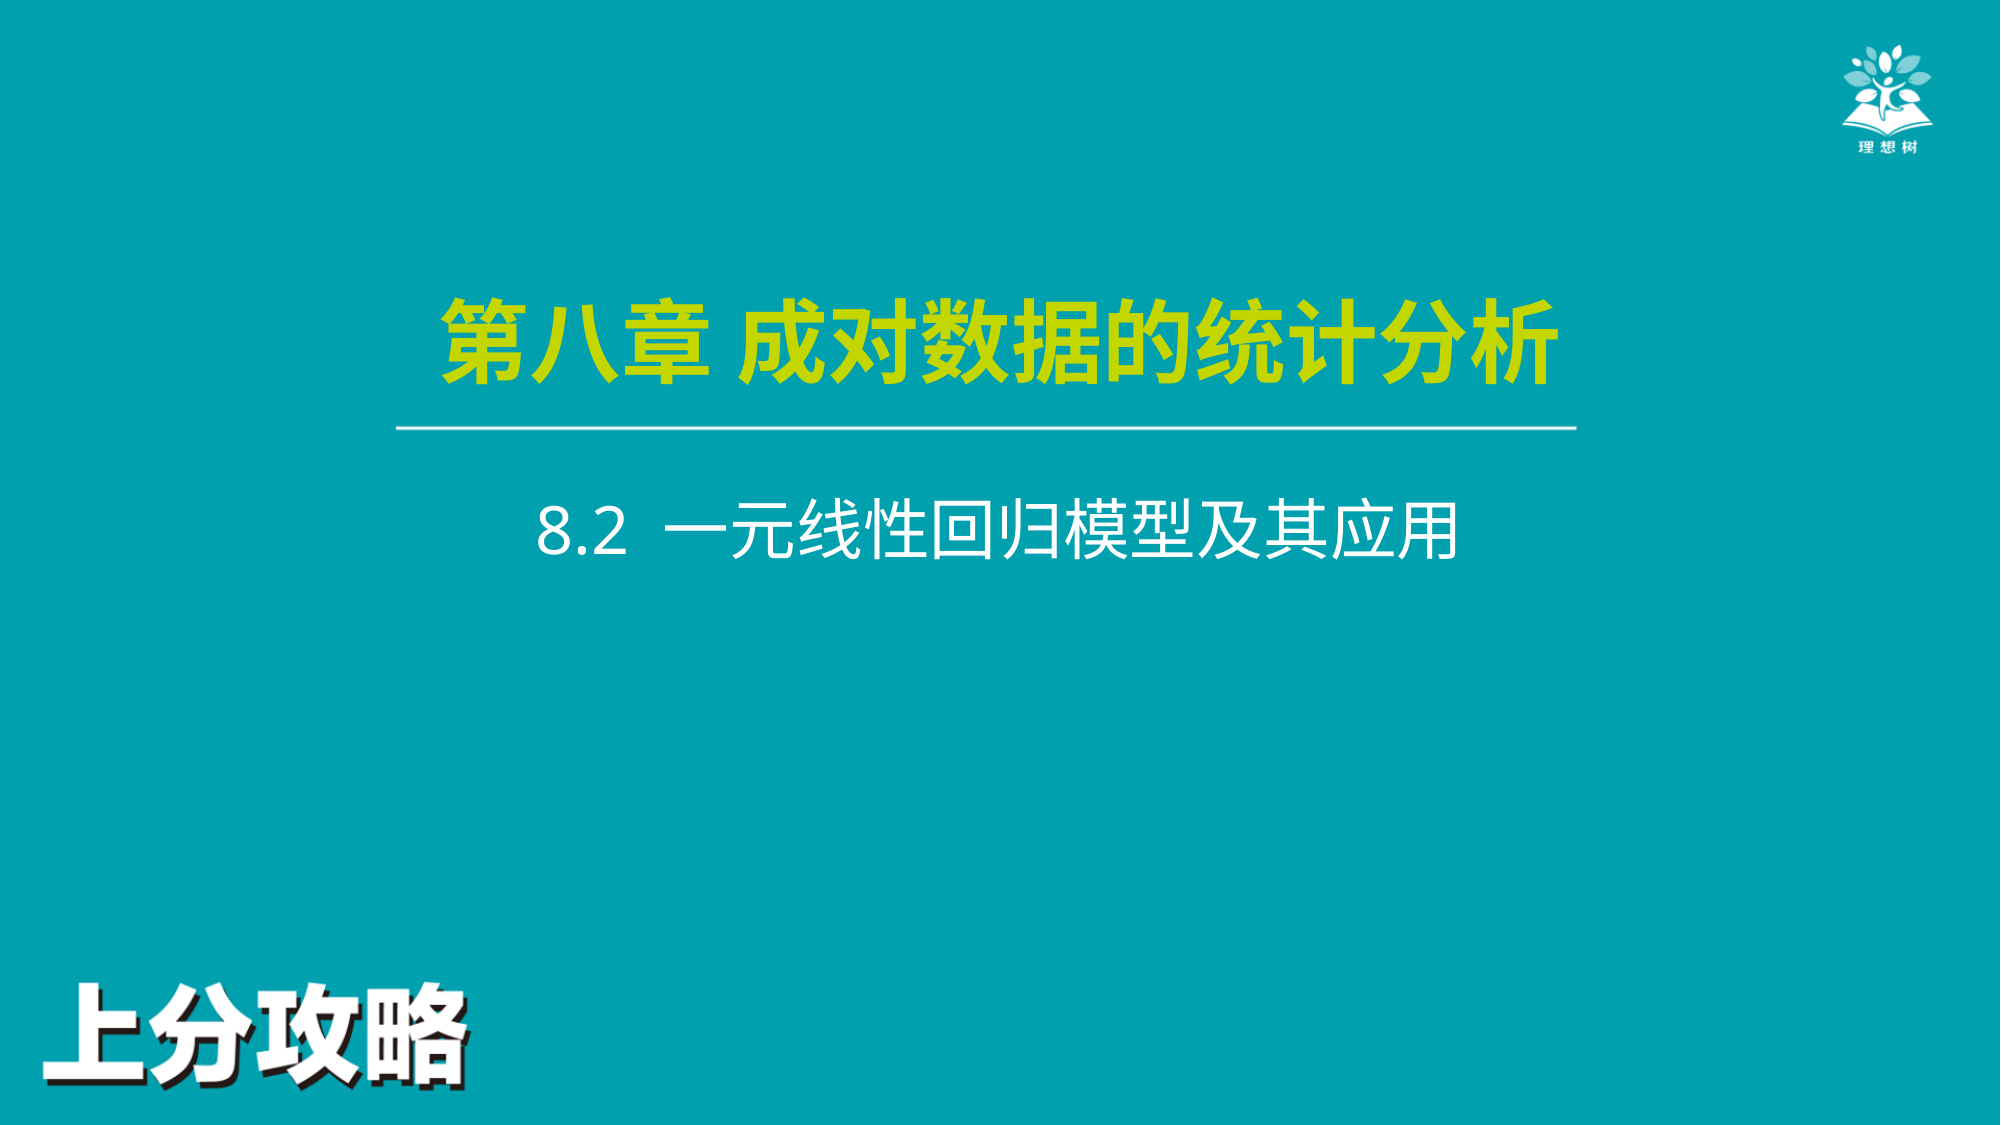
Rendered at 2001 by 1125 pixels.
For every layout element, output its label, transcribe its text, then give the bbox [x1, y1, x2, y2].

text_box 8.2 一元线性回归模型及其应用 [0, 472, 2000, 579]
picture [0, 413, 2000, 472]
picture [0, 0, 2000, 265]
text_box 第八章 成对数据的统计分析 [0, 265, 2000, 413]
picture [0, 579, 2000, 1125]
